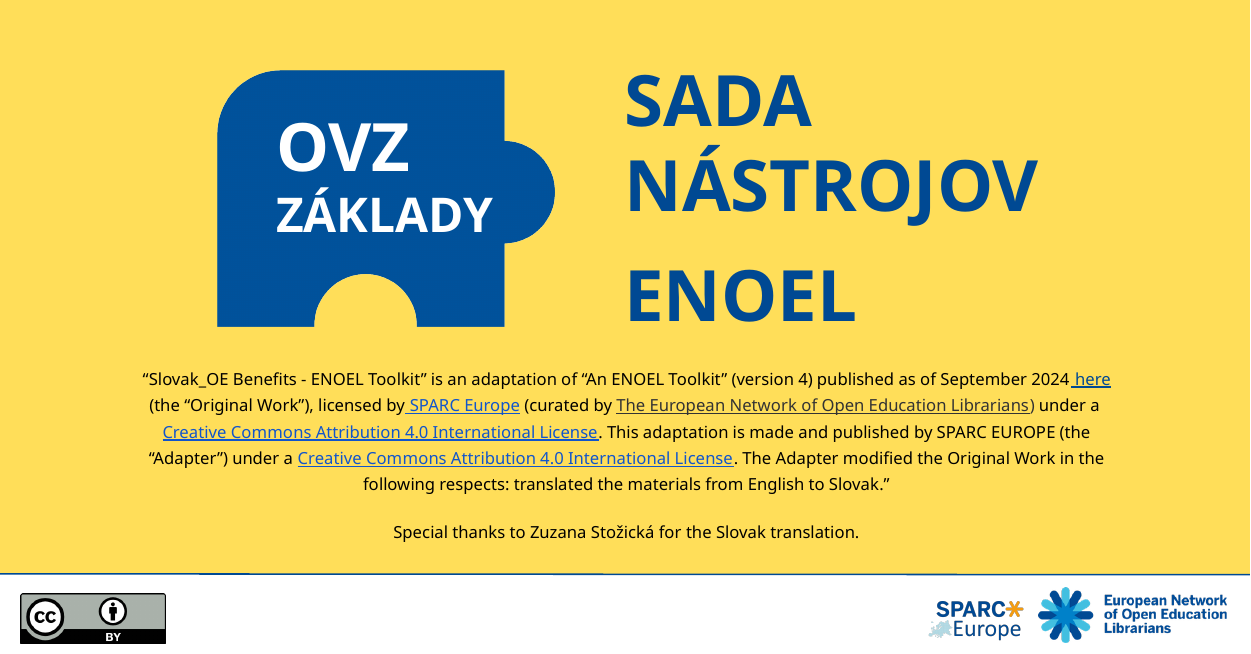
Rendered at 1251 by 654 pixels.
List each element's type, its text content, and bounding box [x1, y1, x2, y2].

text_box [0, 582, 1250, 654]
text_box SADA NÁSTROJOV ENOEL [612, 43, 1155, 353]
picture [20, 592, 166, 645]
text_box “Slovak_OE Benefits - ENOEL Toolkit” is an adaptation of “An ENOEL Toolkit” (version 4) published as of September 2024 here (the “Original Work”), licensed by SPARC Europe (curated by The European Network of Open Education Librarians) under a Creative Commons Attribution 4.0 International License. This adaptation is made and published by SPARC EUROPE (the “Adapter”) under a Creative Commons Attribution 4.0 International License. The Adapter modified the Original Work in the following respects: translated the materials from English to Slovak.” Special thanks to Zuzana Stožická for the Slovak translation. [116, 350, 1137, 557]
picture [928, 586, 1027, 642]
picture [217, 70, 556, 327]
picture [1038, 587, 1228, 643]
text_box OVZ ZÁKLADY [560, 90, 793, 258]
